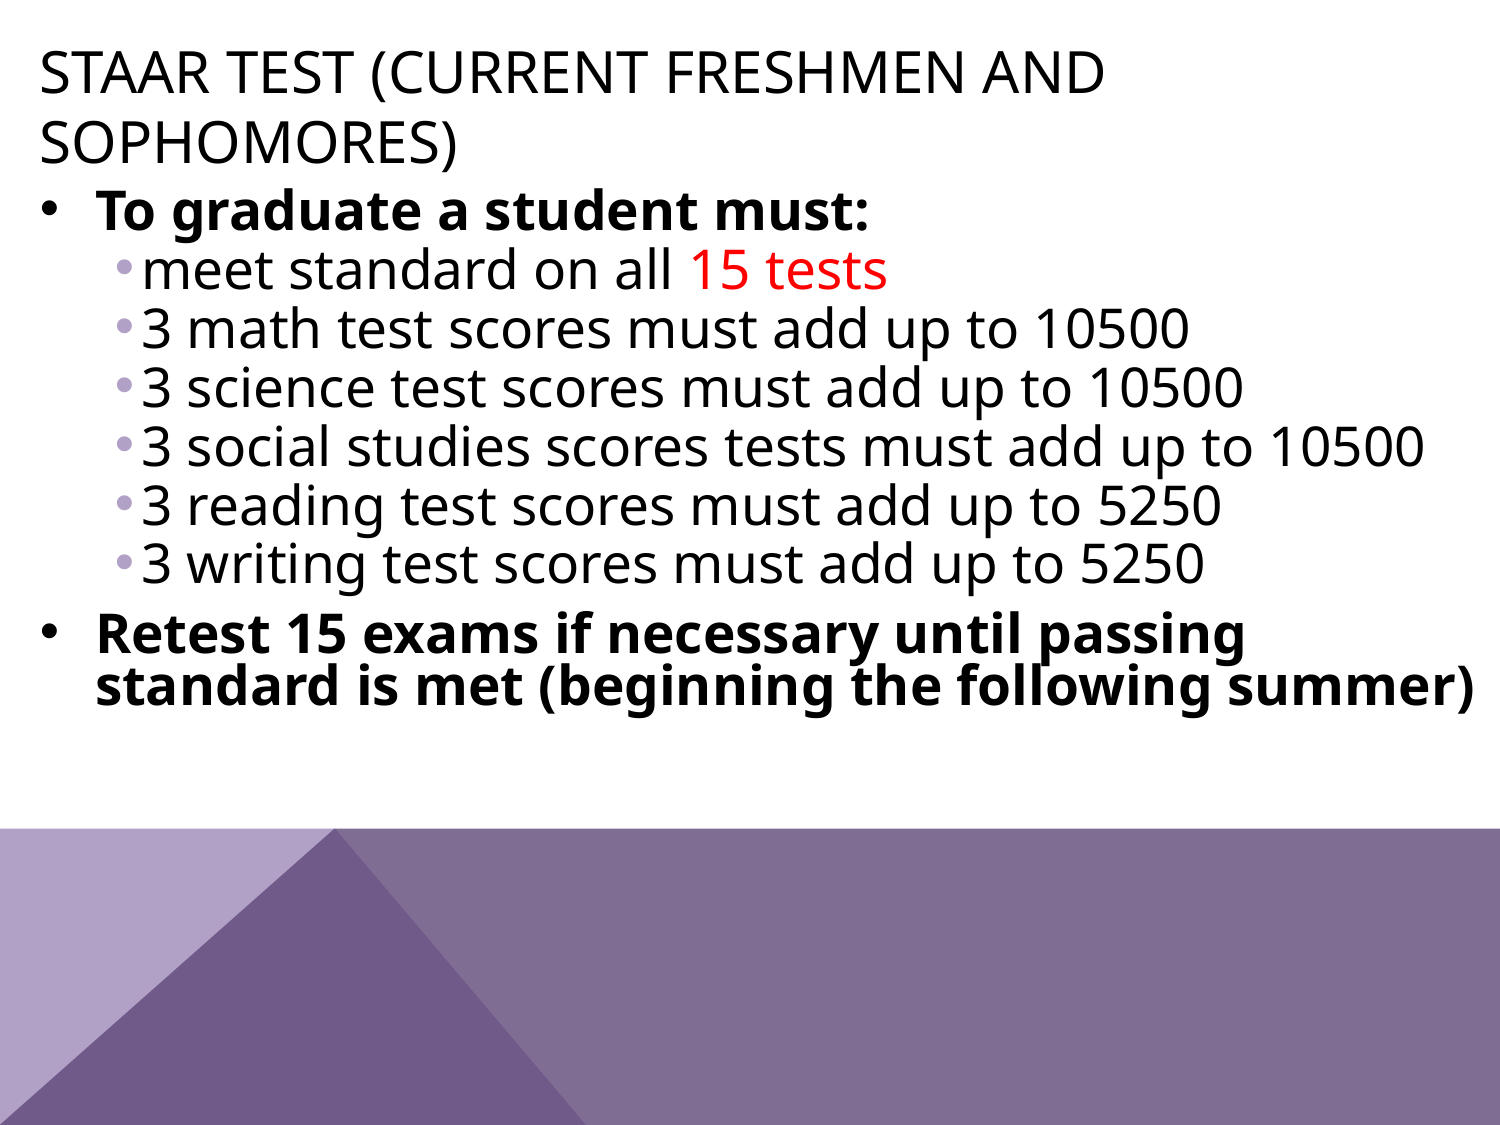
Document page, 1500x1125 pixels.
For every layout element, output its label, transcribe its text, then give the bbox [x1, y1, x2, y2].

list To graduate a student must: meet standard on all 15 tests 3 math test scores must add up to 10500 3 science test scores must add up to 10500 3 social studies scores tests must add up to 10500 3 reading test scores must add up to 5250 3 writing test scores must add up to 5250 Retest 15 exams if necessary until passing standard is met (beginning the following summer) [24, 180, 1500, 768]
title Staar test (CURRENT freshmen and sophomores) [24, 59, 1475, 150]
